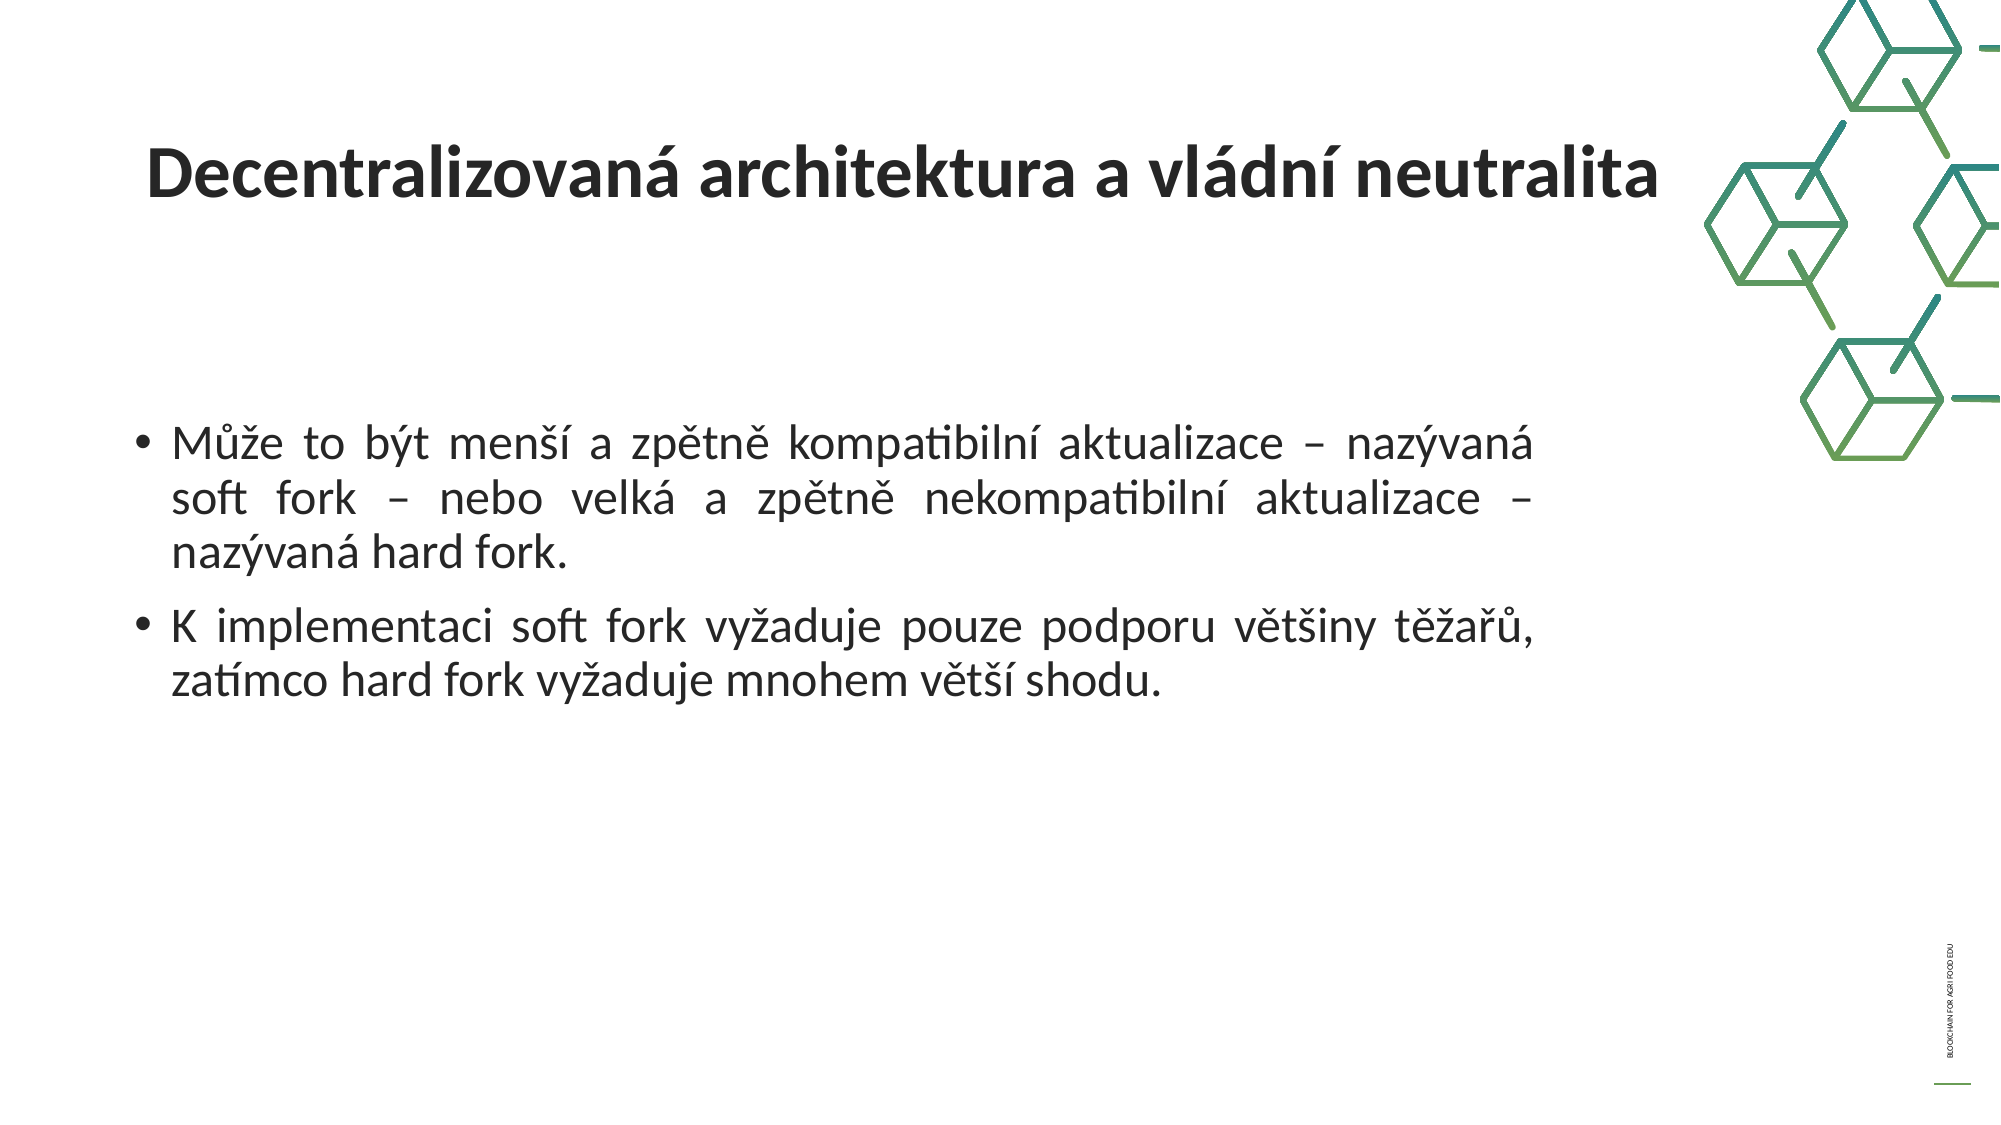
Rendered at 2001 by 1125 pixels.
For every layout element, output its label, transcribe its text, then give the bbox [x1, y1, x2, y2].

list Decentralizovaná architektura a vládní neutralita [130, 124, 1698, 257]
list Může to být menší a zpětně kompatibilní aktualizace – nazývaná soft fork – nebo velká a zpětně nekompatibilní aktualizace – nazývaná hard fork. K implementaci soft fork vyžaduje pouze podporu většiny těžařů, zatímco hard fork vyžaduje mnohem větší shodu. [119, 409, 1551, 854]
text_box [1703, 0, 2000, 462]
